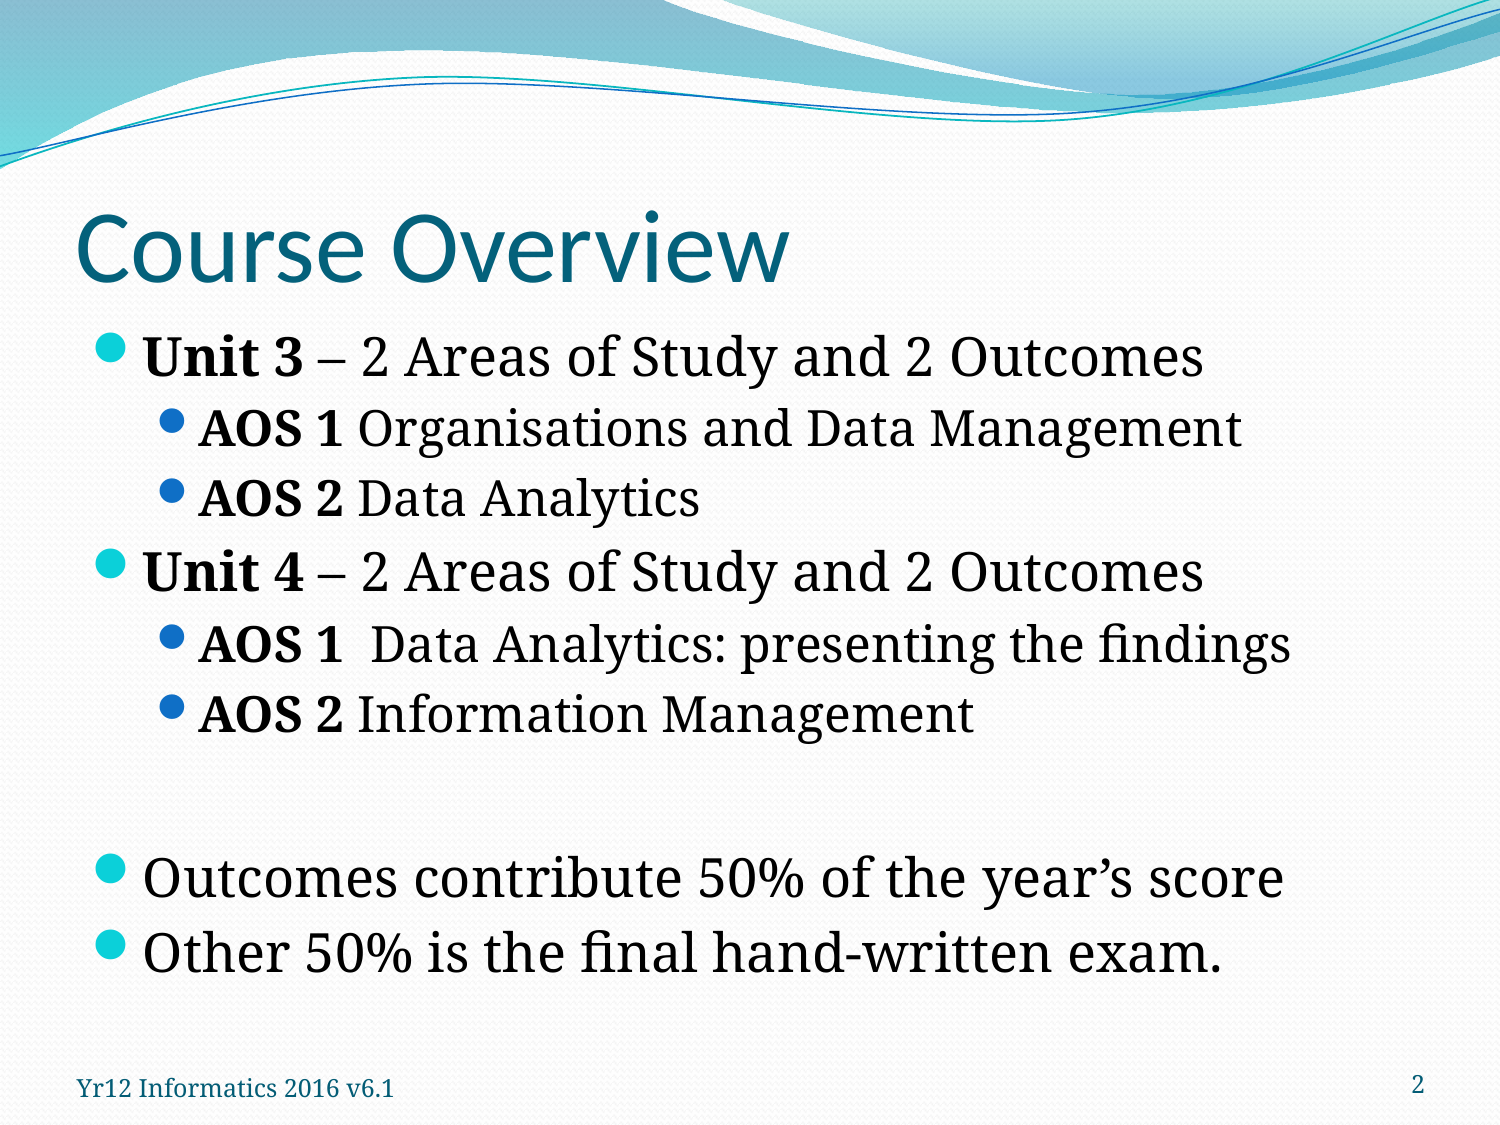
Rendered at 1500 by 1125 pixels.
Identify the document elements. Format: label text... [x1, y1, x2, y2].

title Course Overview [75, 115, 1425, 303]
slide_number 2 [1299, 1042, 1425, 1103]
footer Yr12 Informatics 2016 v6.1 [76, 1046, 627, 1107]
list Unit 3 – 2 Areas of Study and 2 Outcomes AOS 1 Organisations and Data Management AOS 2 Data Analytics Unit 4 – 2 Areas of Study and 2 Outcomes AOS 1 Data Analytics: presenting the findings AOS 2 Information Management Outcomes contribute 50% of the year’s score Other 50% is the final hand-written exam. [76, 314, 1427, 1035]
